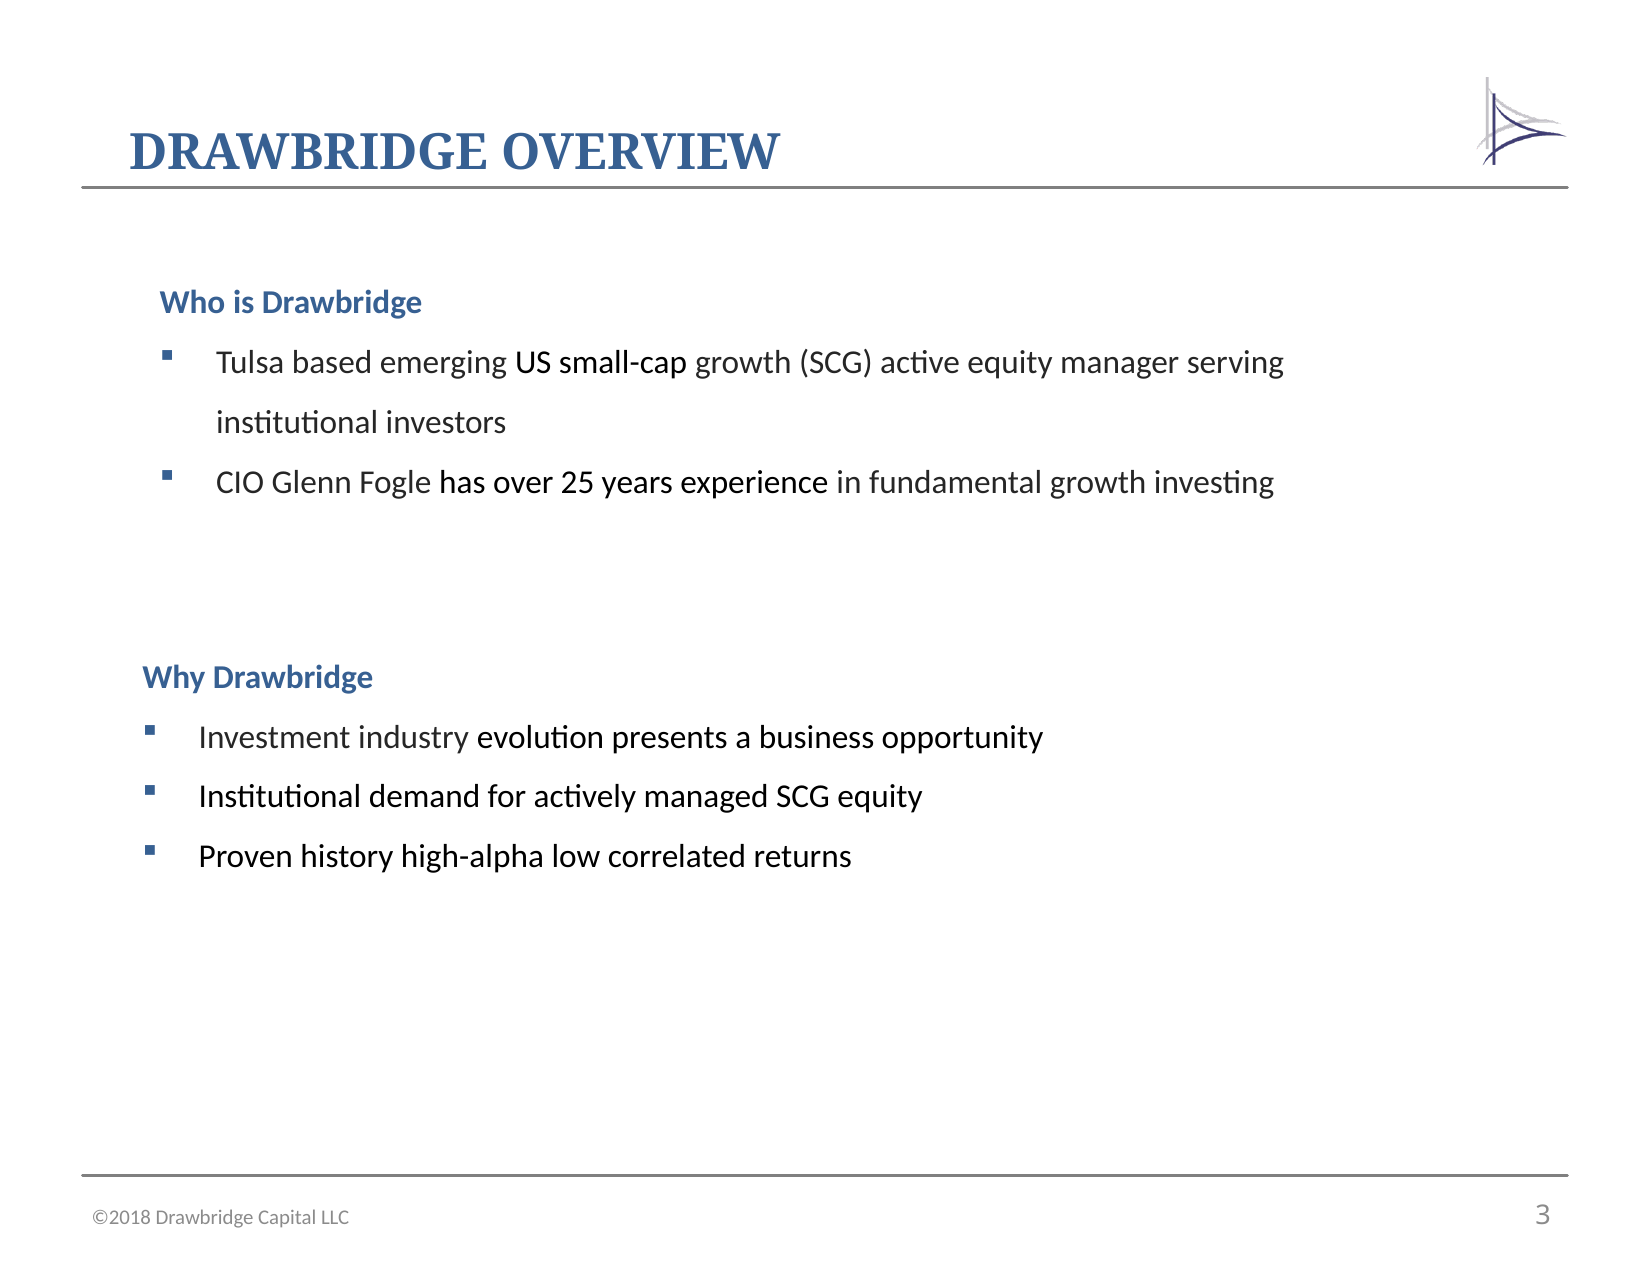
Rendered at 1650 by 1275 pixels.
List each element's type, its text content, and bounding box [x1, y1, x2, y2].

text_box Why Drawbridge Investment industry evolution presents a business opportunity Institutional demand for actively managed SCG equity Proven history high-alpha low correlated returns [127, 647, 1513, 882]
slide_number 2 [1470, 1181, 1568, 1250]
text_box [52, 208, 1538, 1139]
text_box ©2018 Drawbridge Capital LLC [75, 1182, 460, 1250]
picture [1470, 77, 1575, 177]
title Drawbridge Overview [82, 90, 1568, 187]
text_box Who is Drawbridge Tulsa based emerging US small-cap growth (SCG) active equity manager serving institutional investors CIO Glenn Fogle has over 25 years experience in fundamental growth investing [144, 272, 1320, 507]
